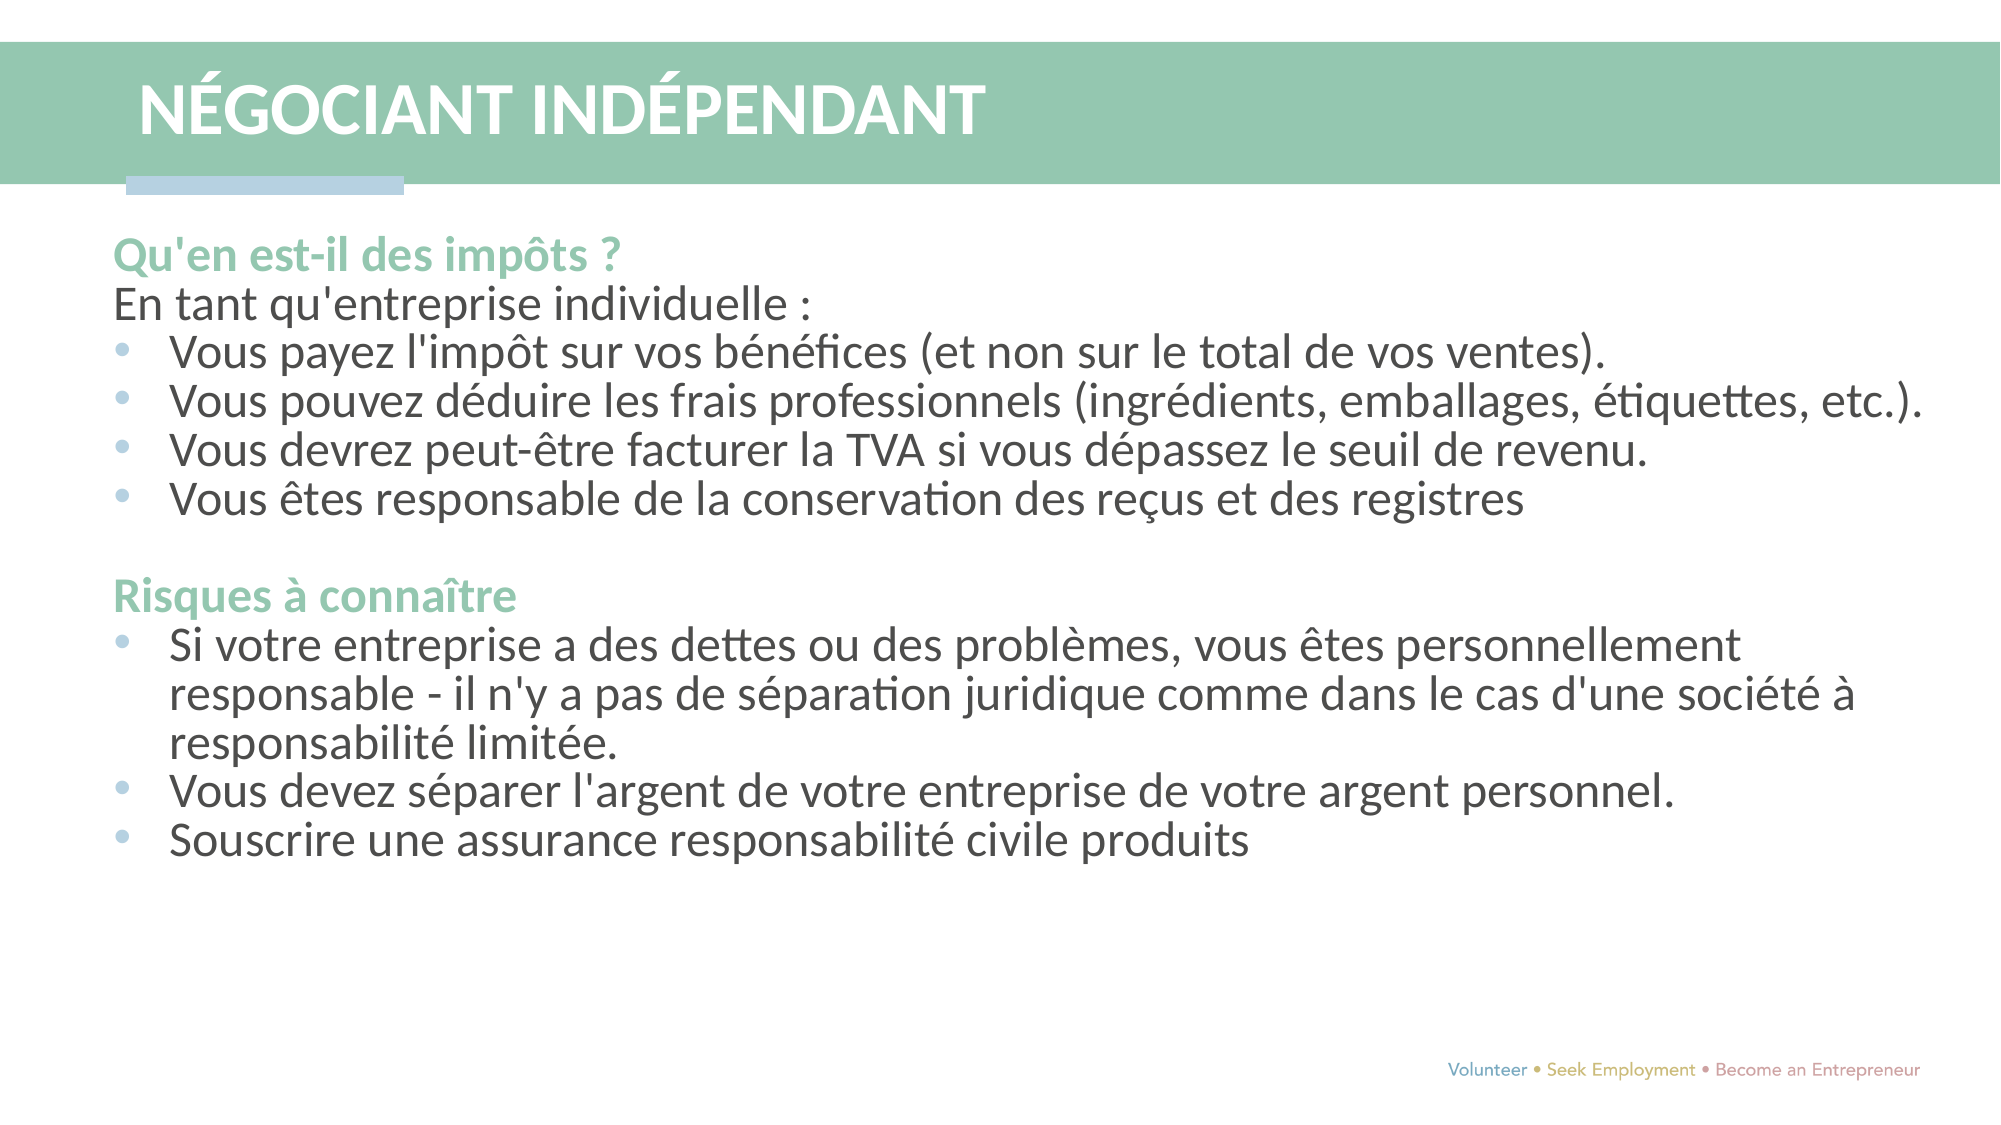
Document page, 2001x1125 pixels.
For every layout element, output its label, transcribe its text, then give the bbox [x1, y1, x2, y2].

list NÉGOCIANT INDÉPENDANT [123, 51, 1913, 170]
picture [1418, 1046, 1971, 1103]
text_box Qu'en est-il des impôts ? En tant qu'entreprise individuelle : Vous payez l'impôt sur vos bénéfices (et non sur le total de vos ventes). Vous pouvez déduire les frais professionnels (ingrédients, emballages, étiquettes, etc.). Vous devrez peut-être facturer la TVA si vous dépassez le seuil de revenu. Vous êtes responsable de la conservation des reçus et des registres Risques à connaître Si votre entreprise a des dettes ou des problèmes, vous êtes personnellement responsable - il n'y a pas de séparation juridique comme dans le cas d'une société à responsabilité limitée. Vous devez séparer l'argent de votre entreprise de votre argent personnel. Souscrire une assurance responsabilité civile produits [98, 224, 1964, 867]
